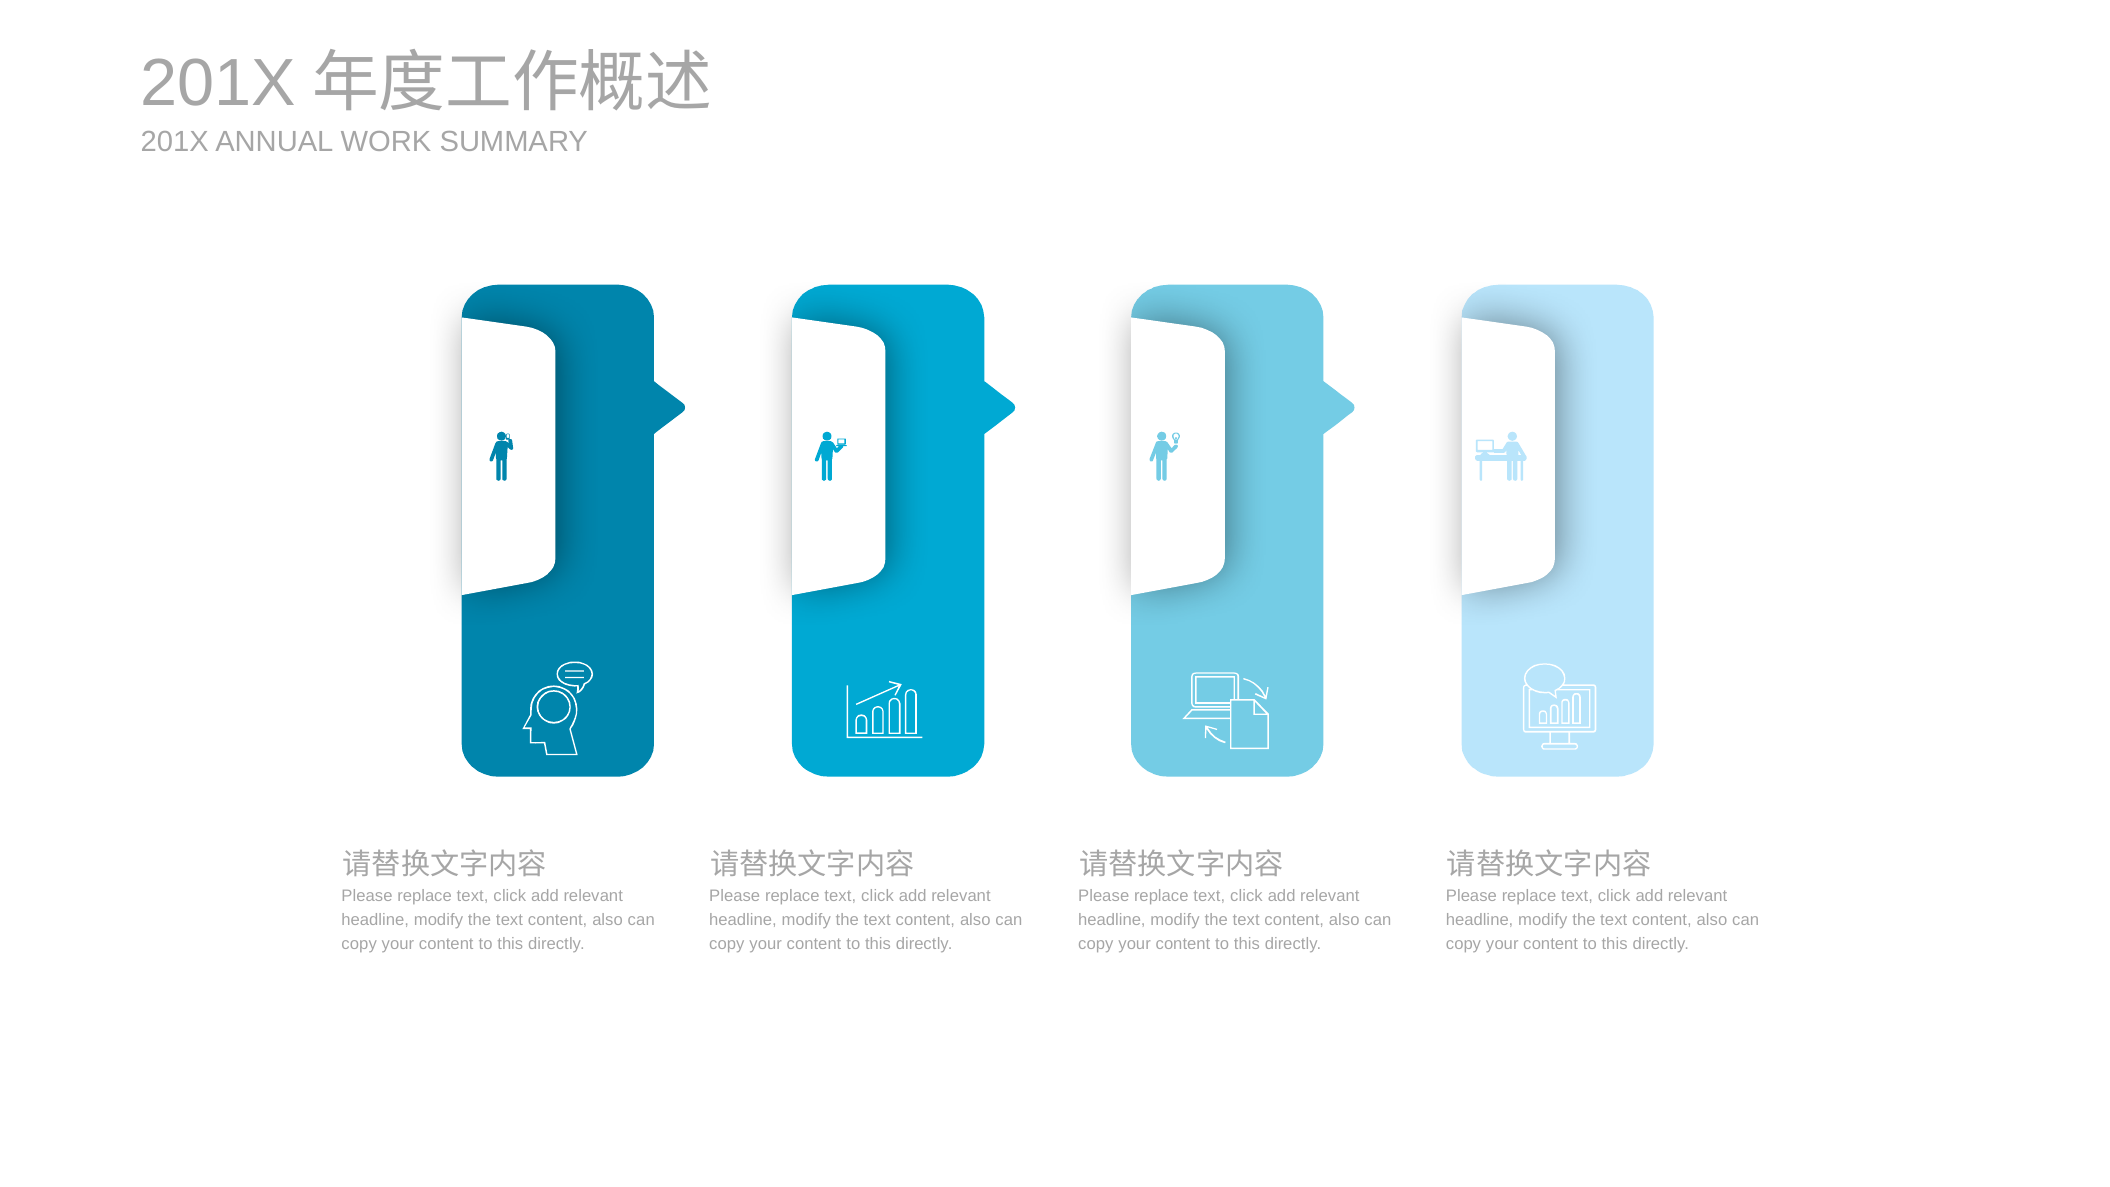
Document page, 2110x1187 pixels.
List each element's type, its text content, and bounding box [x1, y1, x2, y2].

text_box [1133, 756, 1321, 777]
text_box 201X ANNUAL WORK SUMMARY [140, 122, 602, 158]
text_box 请替换文字内容 [327, 831, 563, 888]
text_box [1131, 317, 1225, 596]
text_box 201X年度工作概述 [140, 38, 789, 119]
text_box Please replace text, click add relevant headline, modify the text content, also can copy your content to this directly. [1431, 873, 1782, 960]
text_box [791, 284, 1016, 661]
text_box [1461, 284, 1654, 777]
text_box [794, 756, 982, 777]
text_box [461, 317, 556, 596]
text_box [791, 317, 886, 596]
text_box [461, 284, 686, 777]
text_box Please replace text, click add relevant headline, modify the text content, also can copy your content to this directly. [326, 873, 677, 960]
text_box [1131, 284, 1355, 661]
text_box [522, 661, 1597, 756]
text_box Please replace text, click add relevant headline, modify the text content, also can copy your content to this directly. [1063, 873, 1414, 960]
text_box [1461, 317, 1555, 596]
text_box 请替换文字内容 [1064, 831, 1299, 888]
text_box Please replace text, click add relevant headline, modify the text content, also can copy your content to this directly. [694, 873, 1045, 960]
text_box 请替换文字内容 [695, 831, 930, 888]
text_box 请替换文字内容 [1432, 831, 1667, 888]
